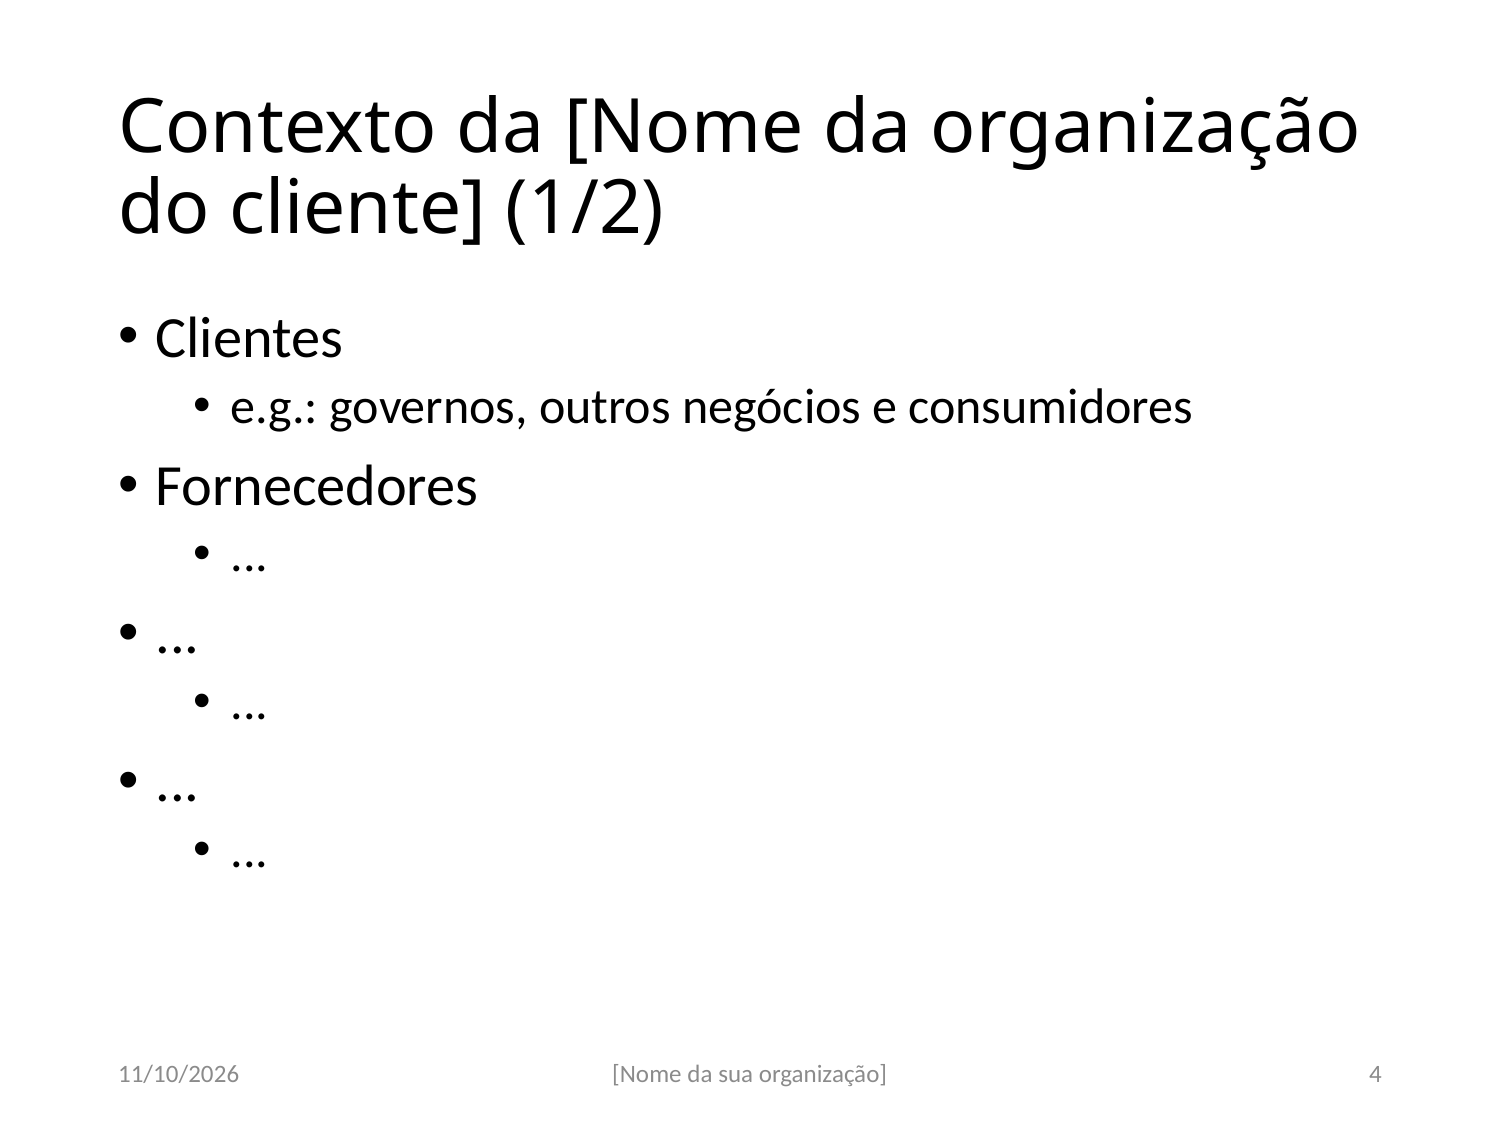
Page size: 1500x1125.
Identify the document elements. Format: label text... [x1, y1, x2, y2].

slide_number 07-Sep-17 [103, 1042, 441, 1103]
footer [Nome da sua organização] [496, 1042, 1004, 1103]
slide_number 4 [1059, 1042, 1397, 1103]
list Clientes e.g.: governos, outros negócios e consumidores Fornecedores ... ... ... ... ... [103, 299, 1397, 1014]
title Contexto da [Nome da organização do cliente] (1/2) [103, 59, 1397, 278]
